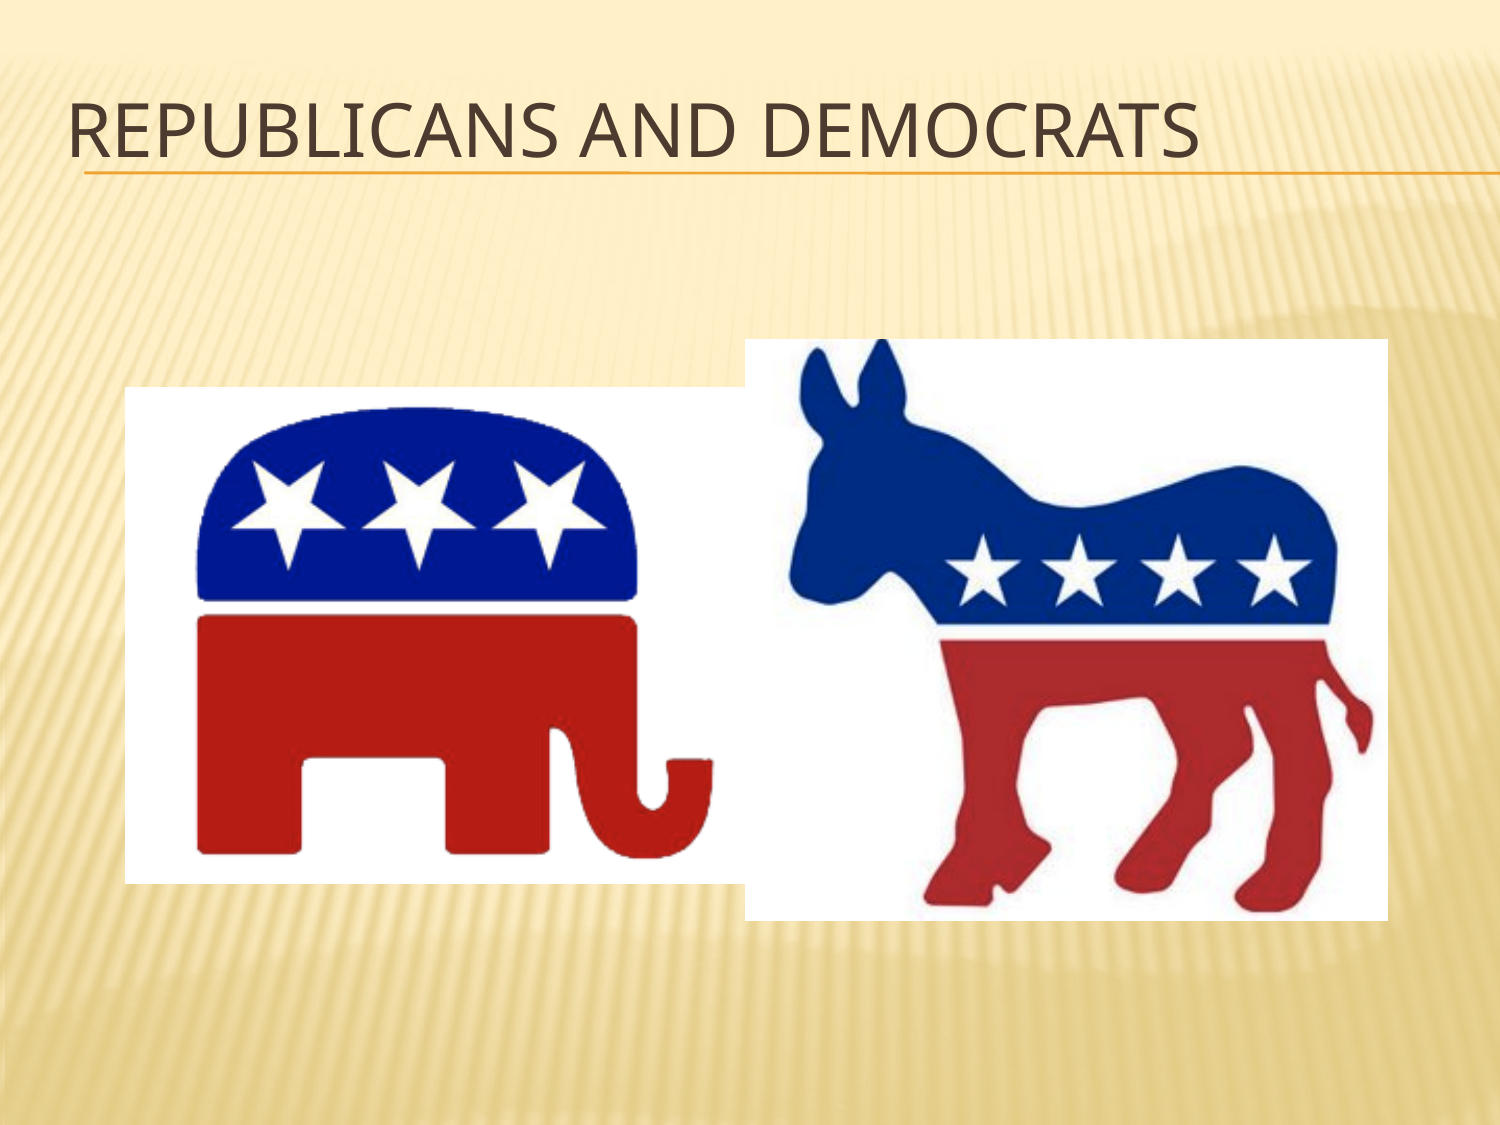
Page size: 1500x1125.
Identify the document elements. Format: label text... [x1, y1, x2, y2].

title Republicans and Democrats [50, 75, 1475, 213]
picture [124, 339, 1388, 922]
